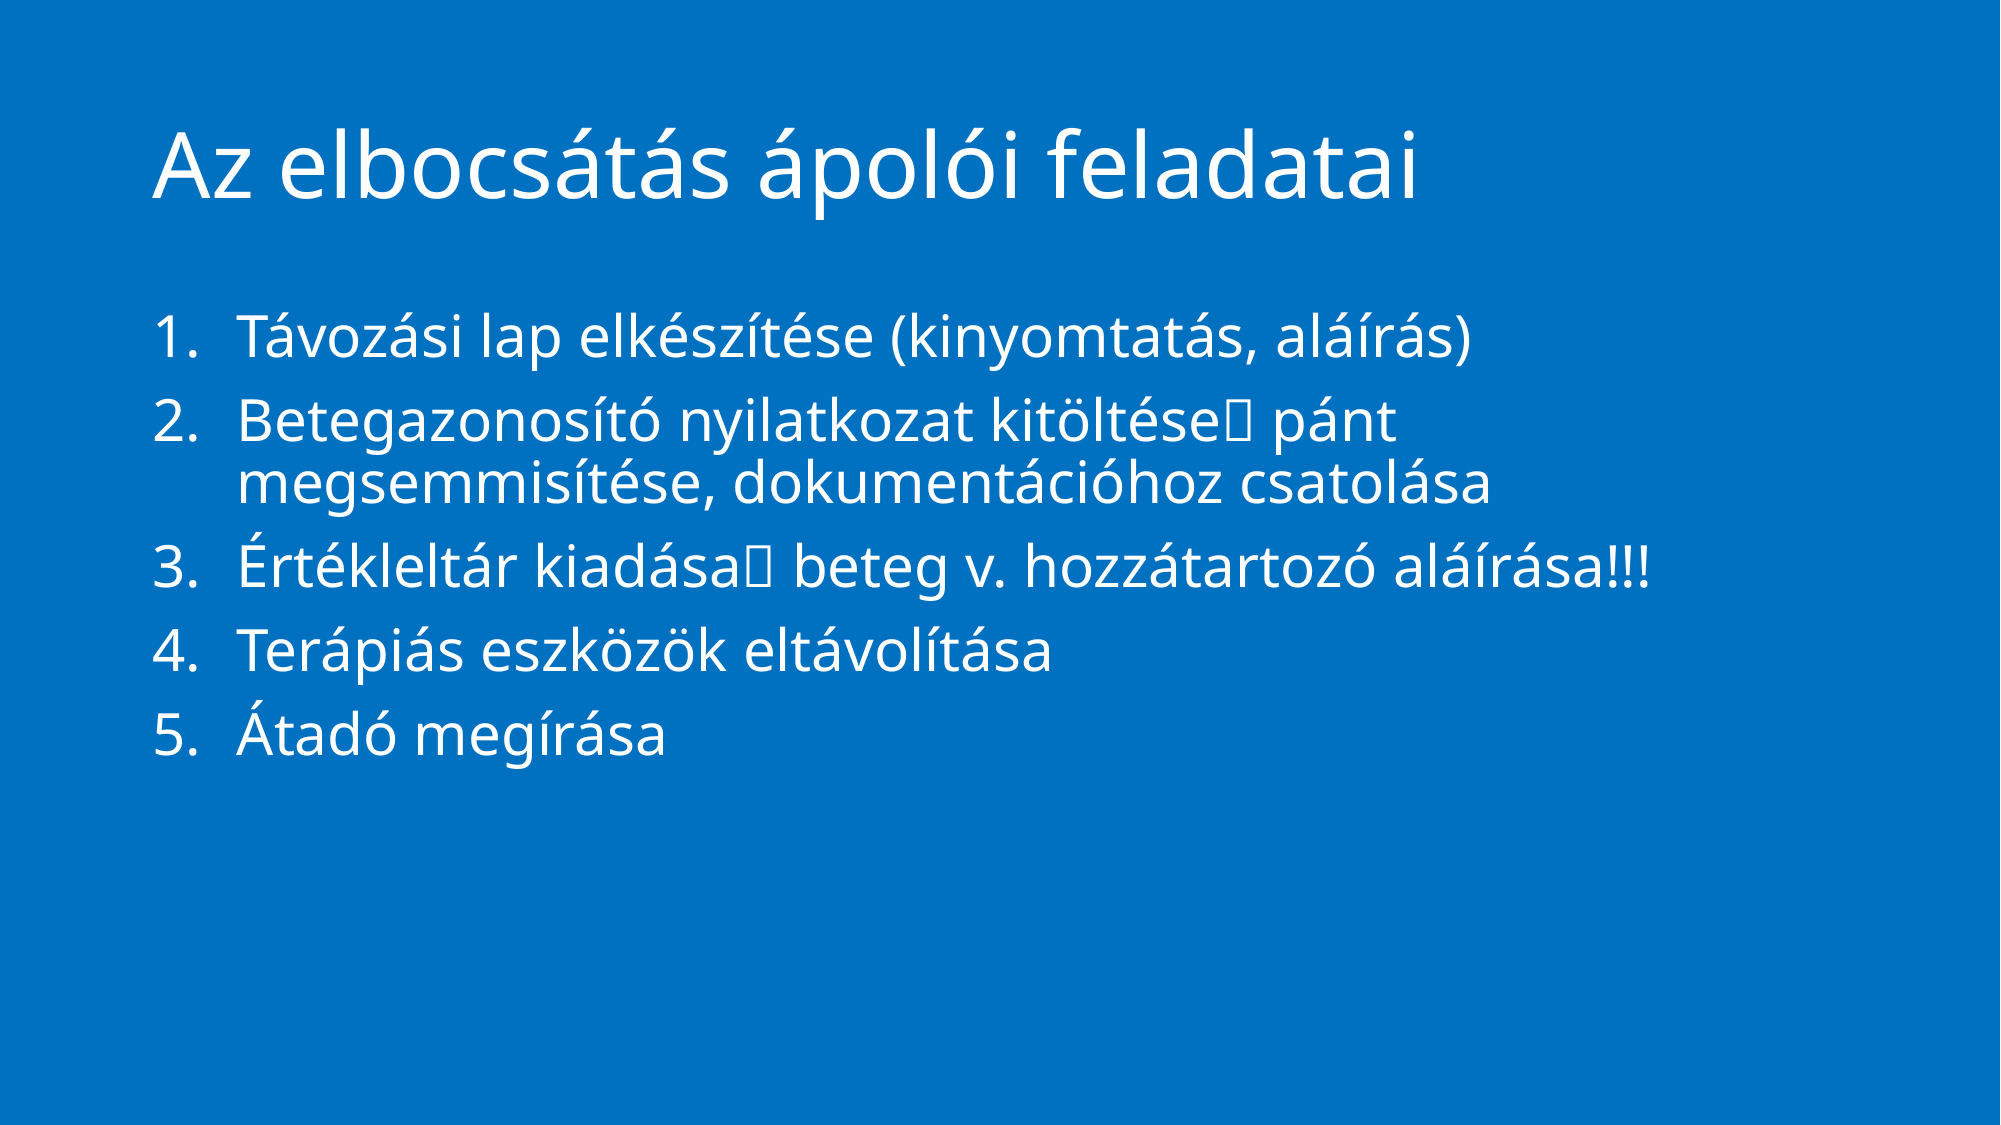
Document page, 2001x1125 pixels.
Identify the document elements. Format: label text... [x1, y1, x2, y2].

list Távozási lap elkészítése (kinyomtatás, aláírás) Betegazonosító nyilatkozat kitöltése pánt megsemmisítése, dokumentációhoz csatolása Értékleltár kiadása beteg v. hozzátartozó aláírása!!! Terápiás eszközök eltávolítása Átadó megírása [137, 299, 1863, 1014]
title Az elbocsátás ápolói feladatai [137, 59, 1863, 278]
